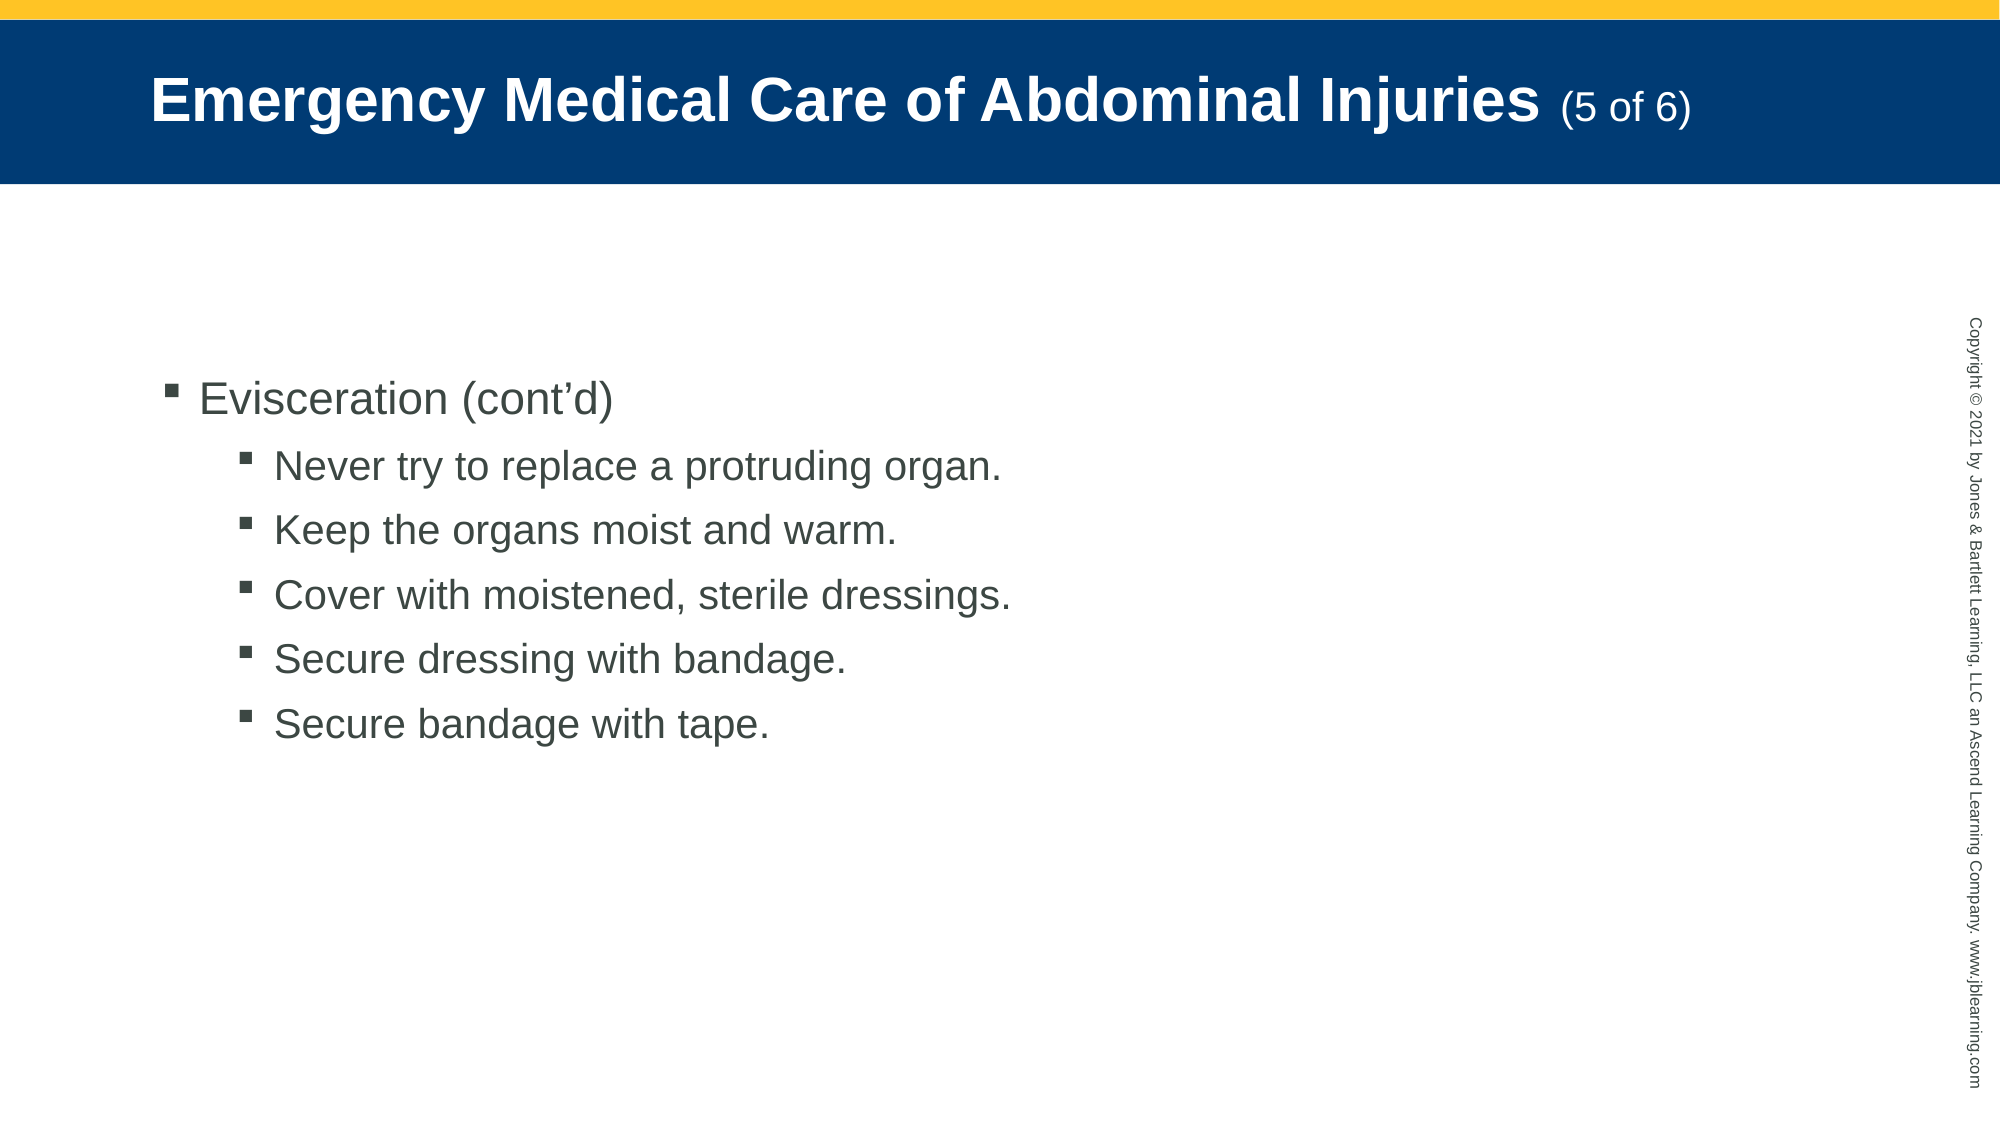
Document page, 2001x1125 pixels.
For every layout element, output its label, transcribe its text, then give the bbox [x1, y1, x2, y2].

title Emergency Medical Care of Abdominal Injuries (5 of 6) [0, 19, 2000, 185]
list Evisceration (cont’d) Never try to replace a protruding organ. Keep the organs moist and warm. Cover with moistened, sterile dressings. Secure dressing with bandage. Secure bandage with tape. [146, 361, 1859, 1016]
